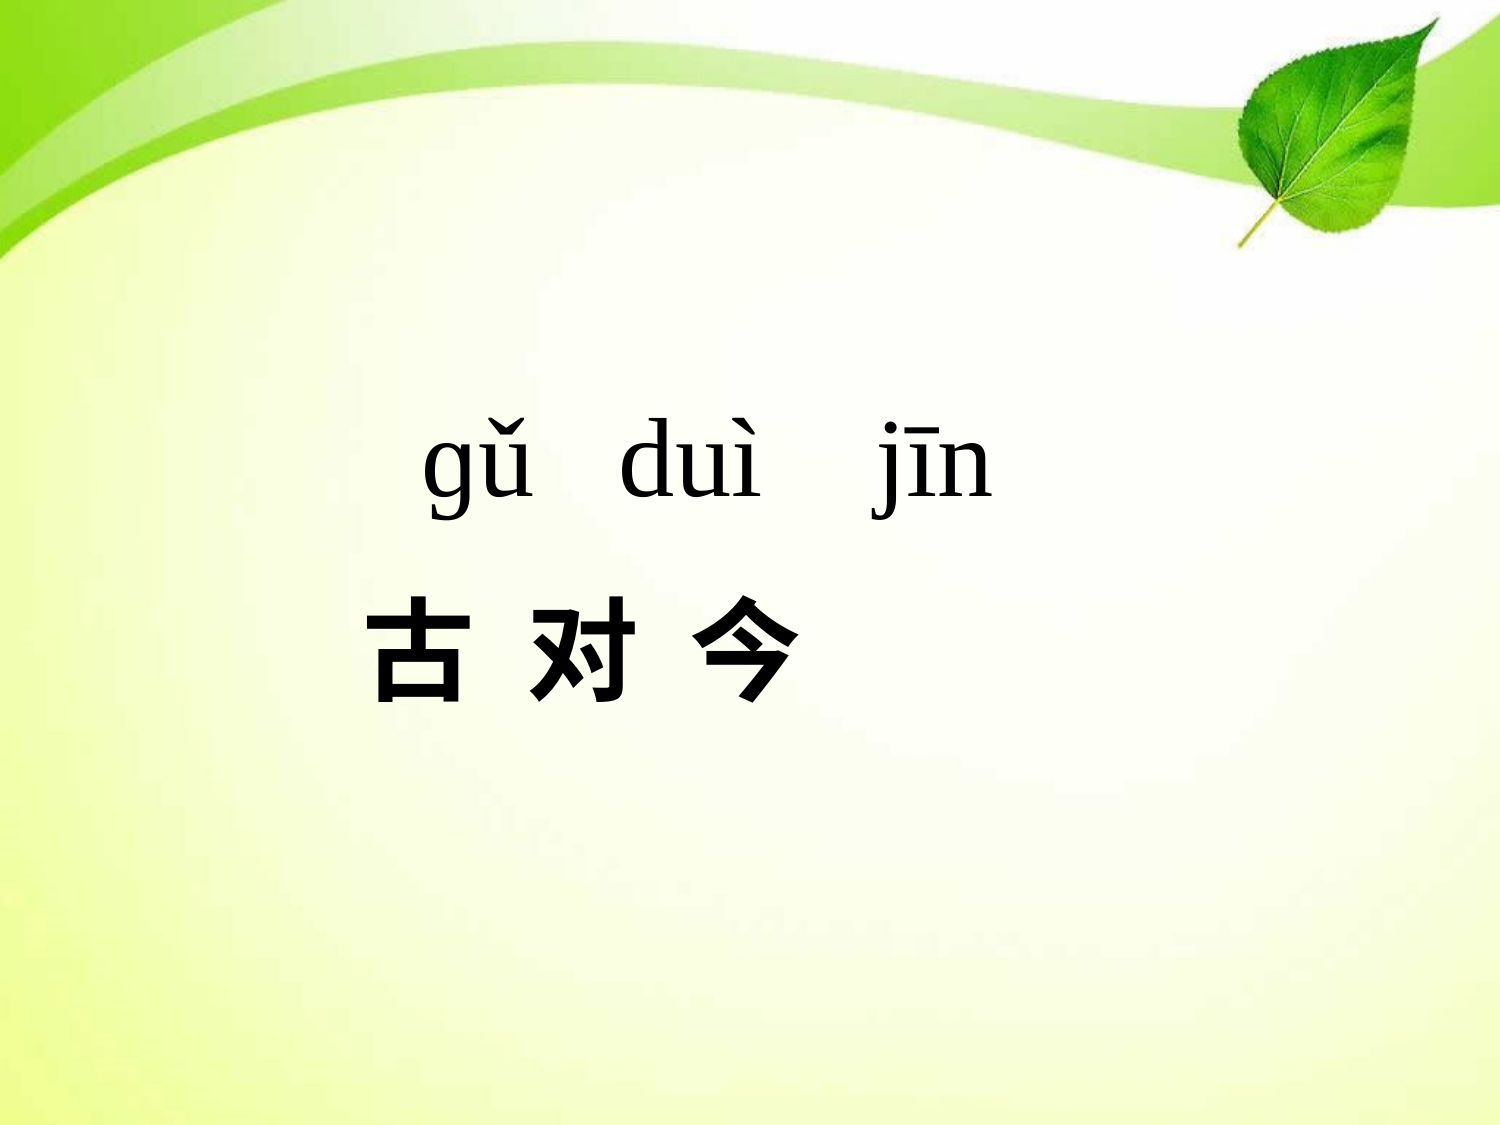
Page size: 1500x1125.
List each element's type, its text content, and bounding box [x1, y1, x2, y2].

text_box 古 对 今 [244, 573, 1235, 723]
text_box ɡǔ duì jīn [331, 376, 1063, 527]
picture [0, 0, 1500, 1125]
